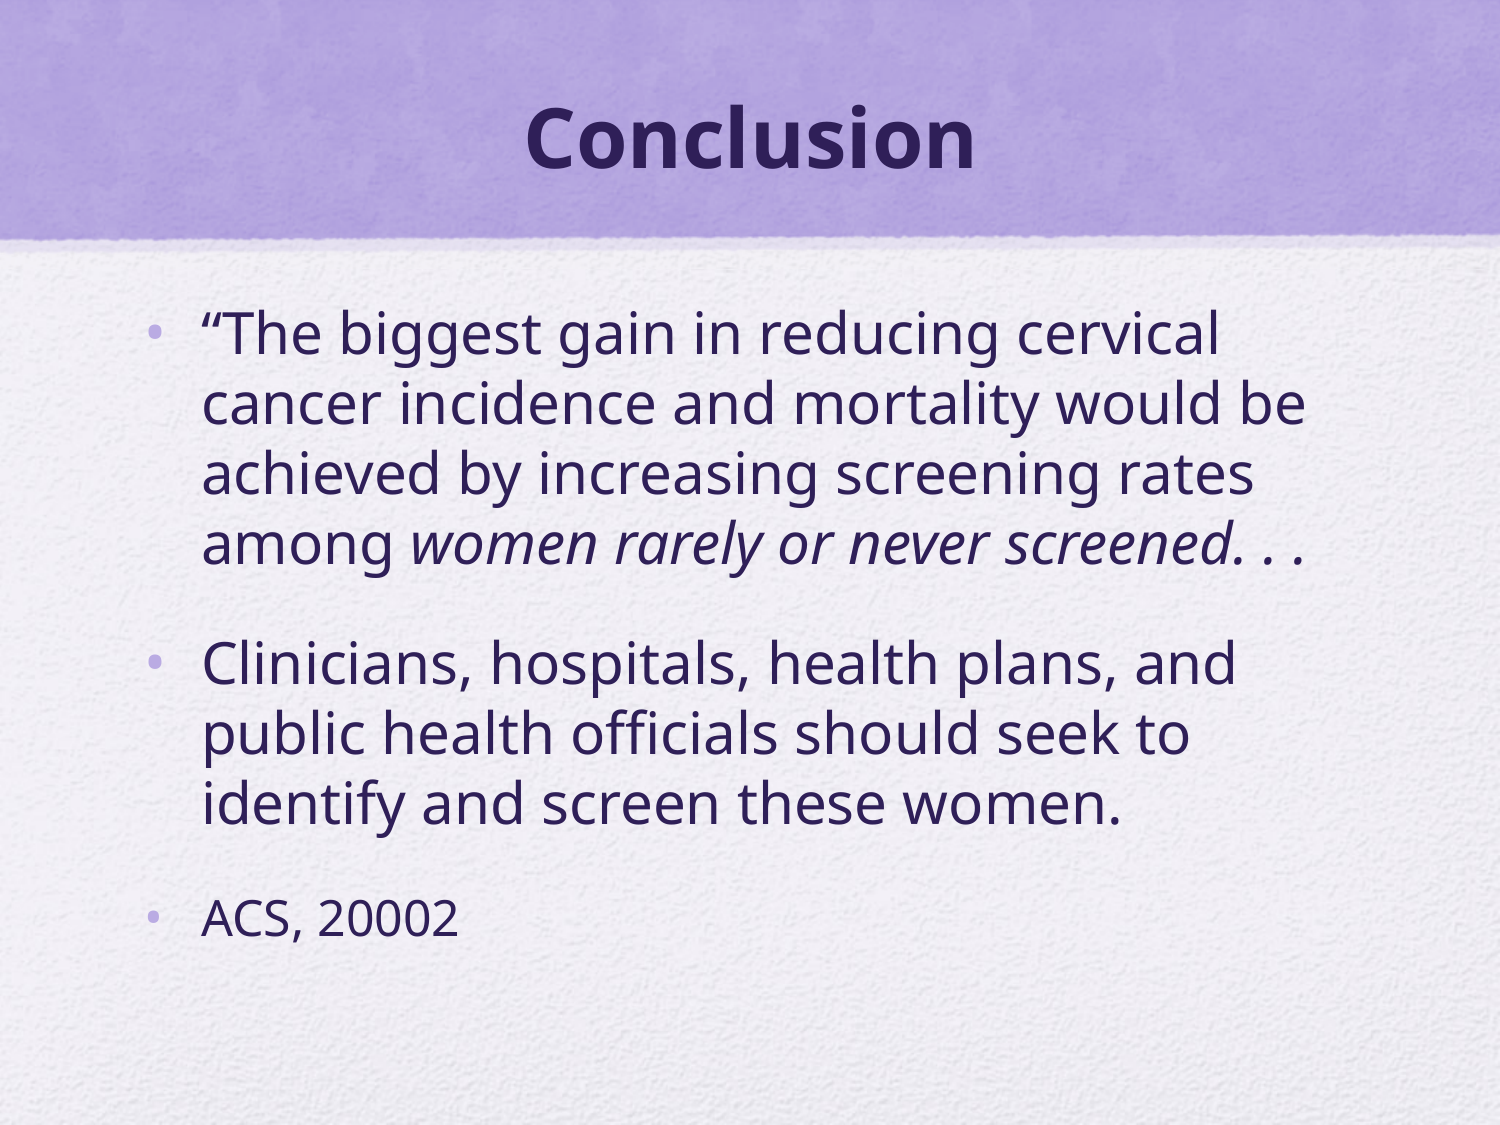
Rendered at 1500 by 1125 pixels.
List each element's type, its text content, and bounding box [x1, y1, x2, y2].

title Conclusion [129, 6, 1372, 239]
list “The biggest gain in reducing cervical cancer incidence and mortality would be achieved by increasing screening rates among women rarely or never screened. . . Clinicians, hospitals, health plans, and public health officials should seek to identify and screen these women. ACS, 20002 [129, 288, 1372, 993]
picture [0, 225, 1500, 1125]
